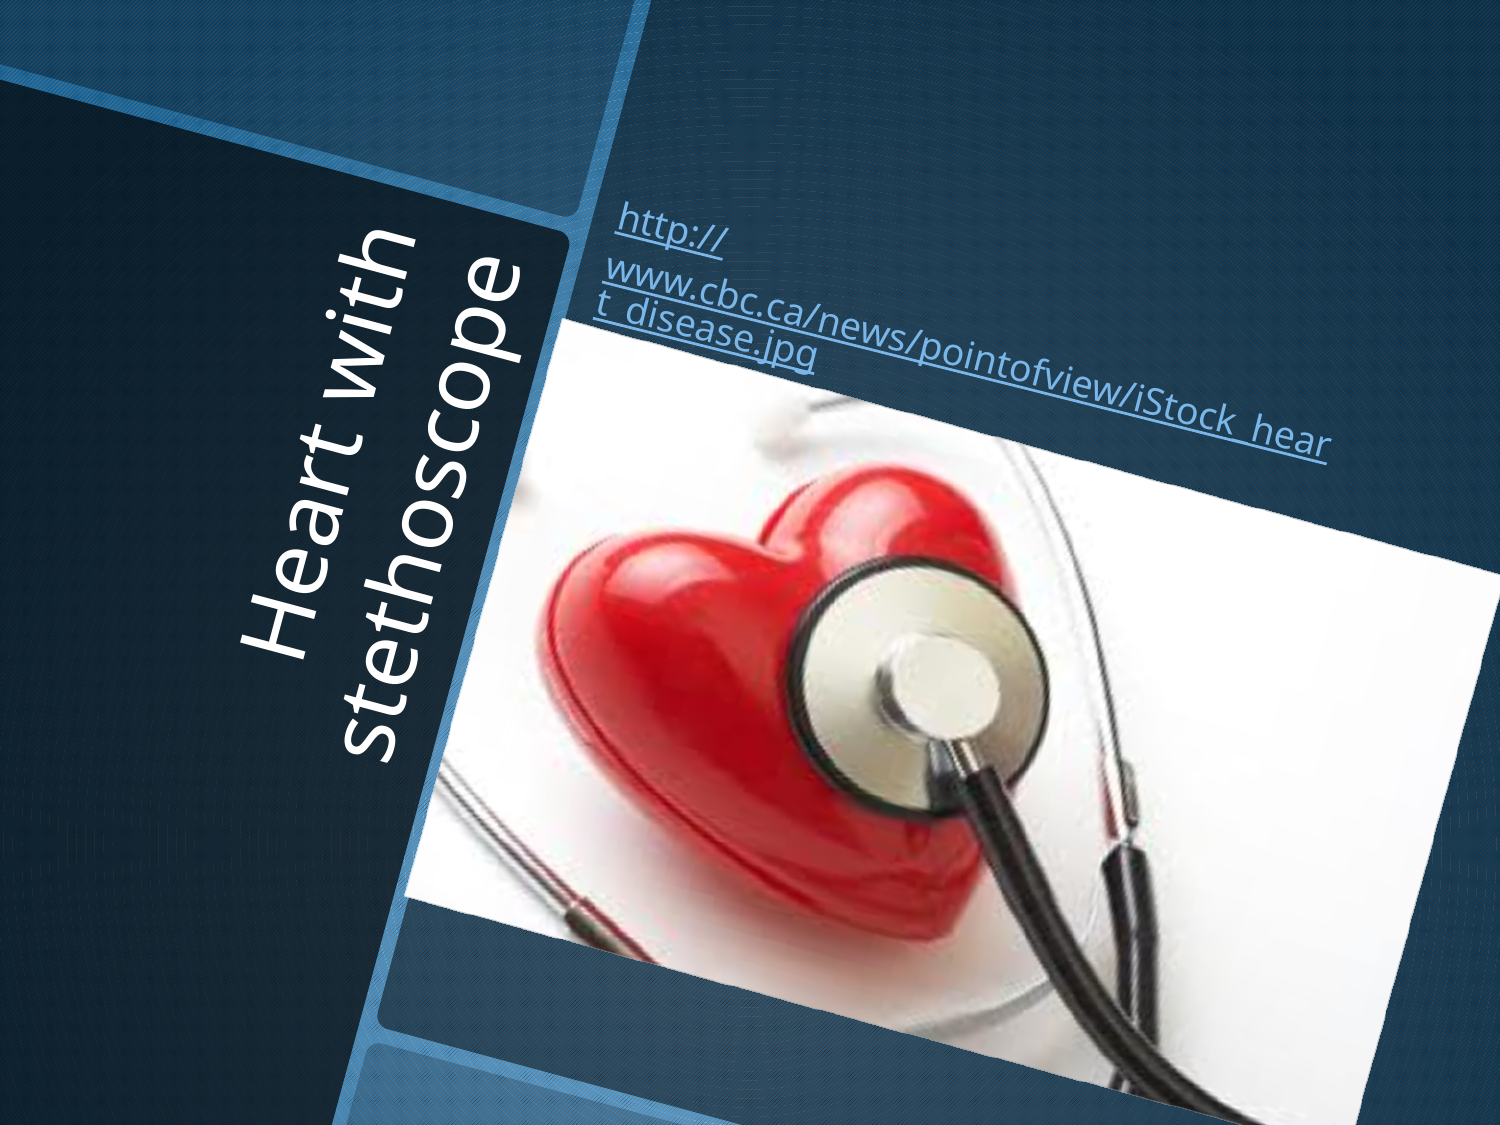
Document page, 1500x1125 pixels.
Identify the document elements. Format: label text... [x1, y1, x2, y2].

picture [532, 319, 951, 434]
title Heart with stethoscope [69, 181, 554, 1056]
picture [1443, 560, 1500, 798]
picture [923, 1036, 1379, 1125]
picture [406, 684, 464, 912]
text_box http://www.cbc.ca/news/pointofview/iStock_heart_disease.jpg [572, 181, 1376, 429]
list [464, 434, 1443, 1036]
